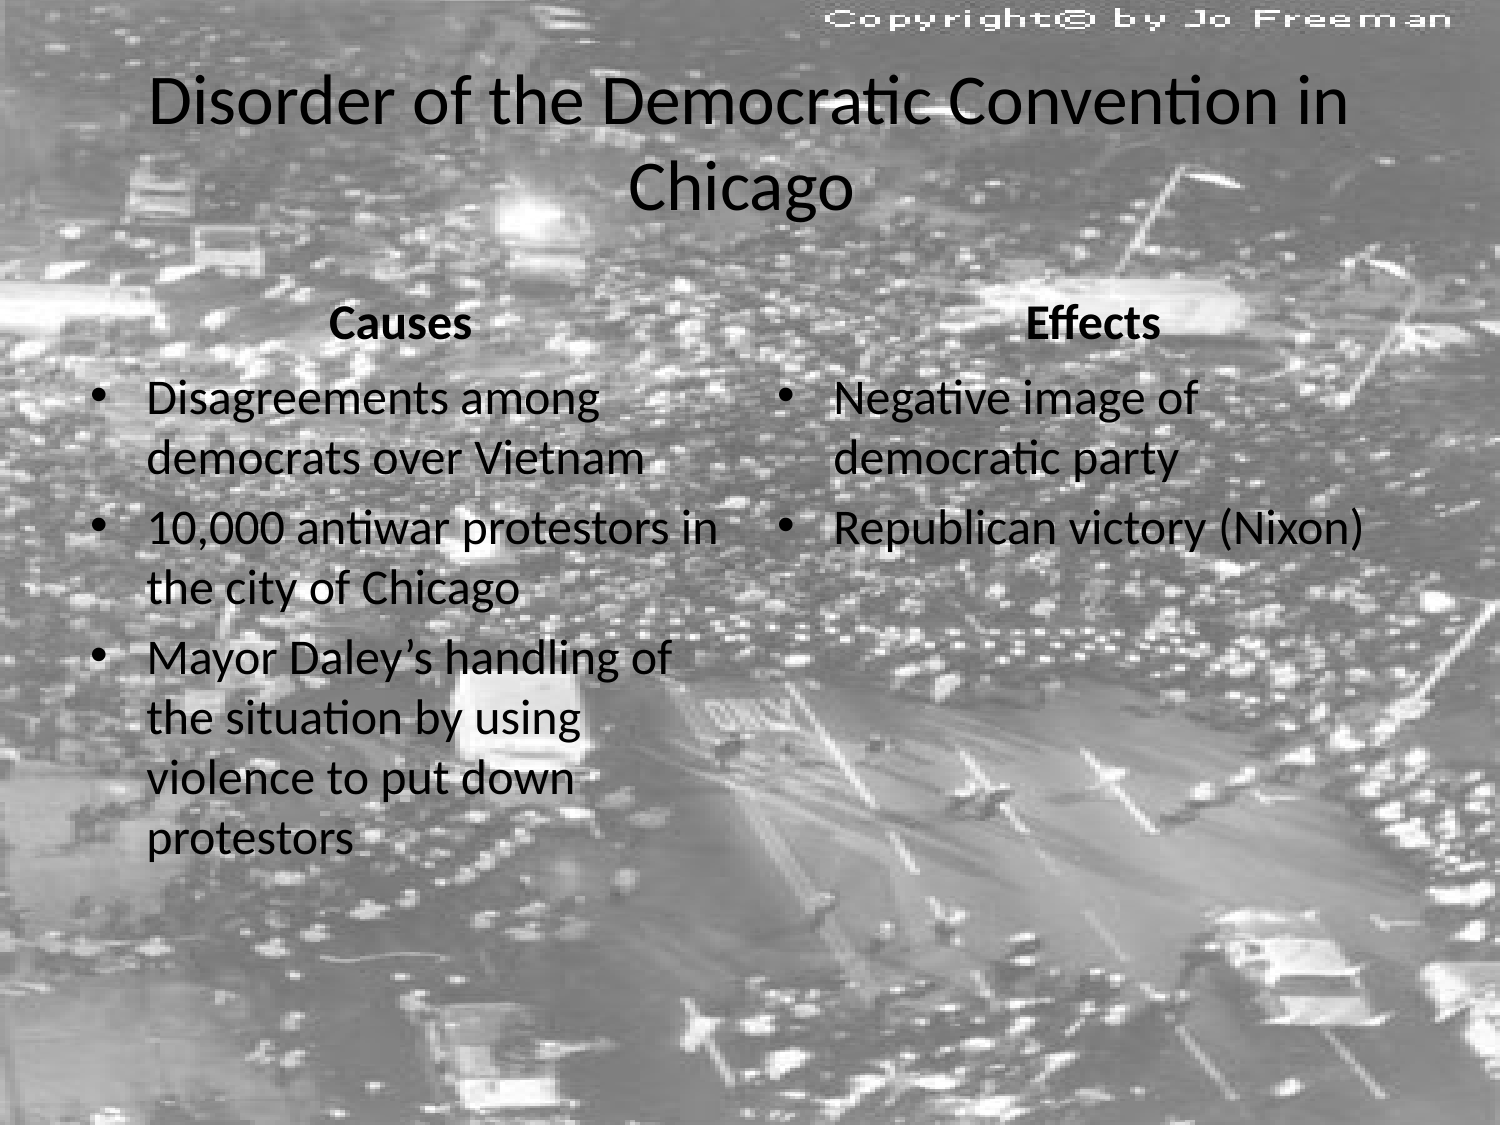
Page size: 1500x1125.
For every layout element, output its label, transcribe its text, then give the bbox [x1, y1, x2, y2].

list Negative image of democratic party Republican victory (Nixon) [761, 356, 1425, 1005]
list Disagreements among democrats over Vietnam 10,000 antiwar protestors in the city of Chicago Mayor Daley’s handling of the situation by using violence to put down protestors [75, 356, 738, 1005]
title Disorder of the Democratic Convention in Chicago [75, 45, 1425, 233]
list Causes [75, 251, 738, 356]
list Effects [761, 251, 1425, 356]
